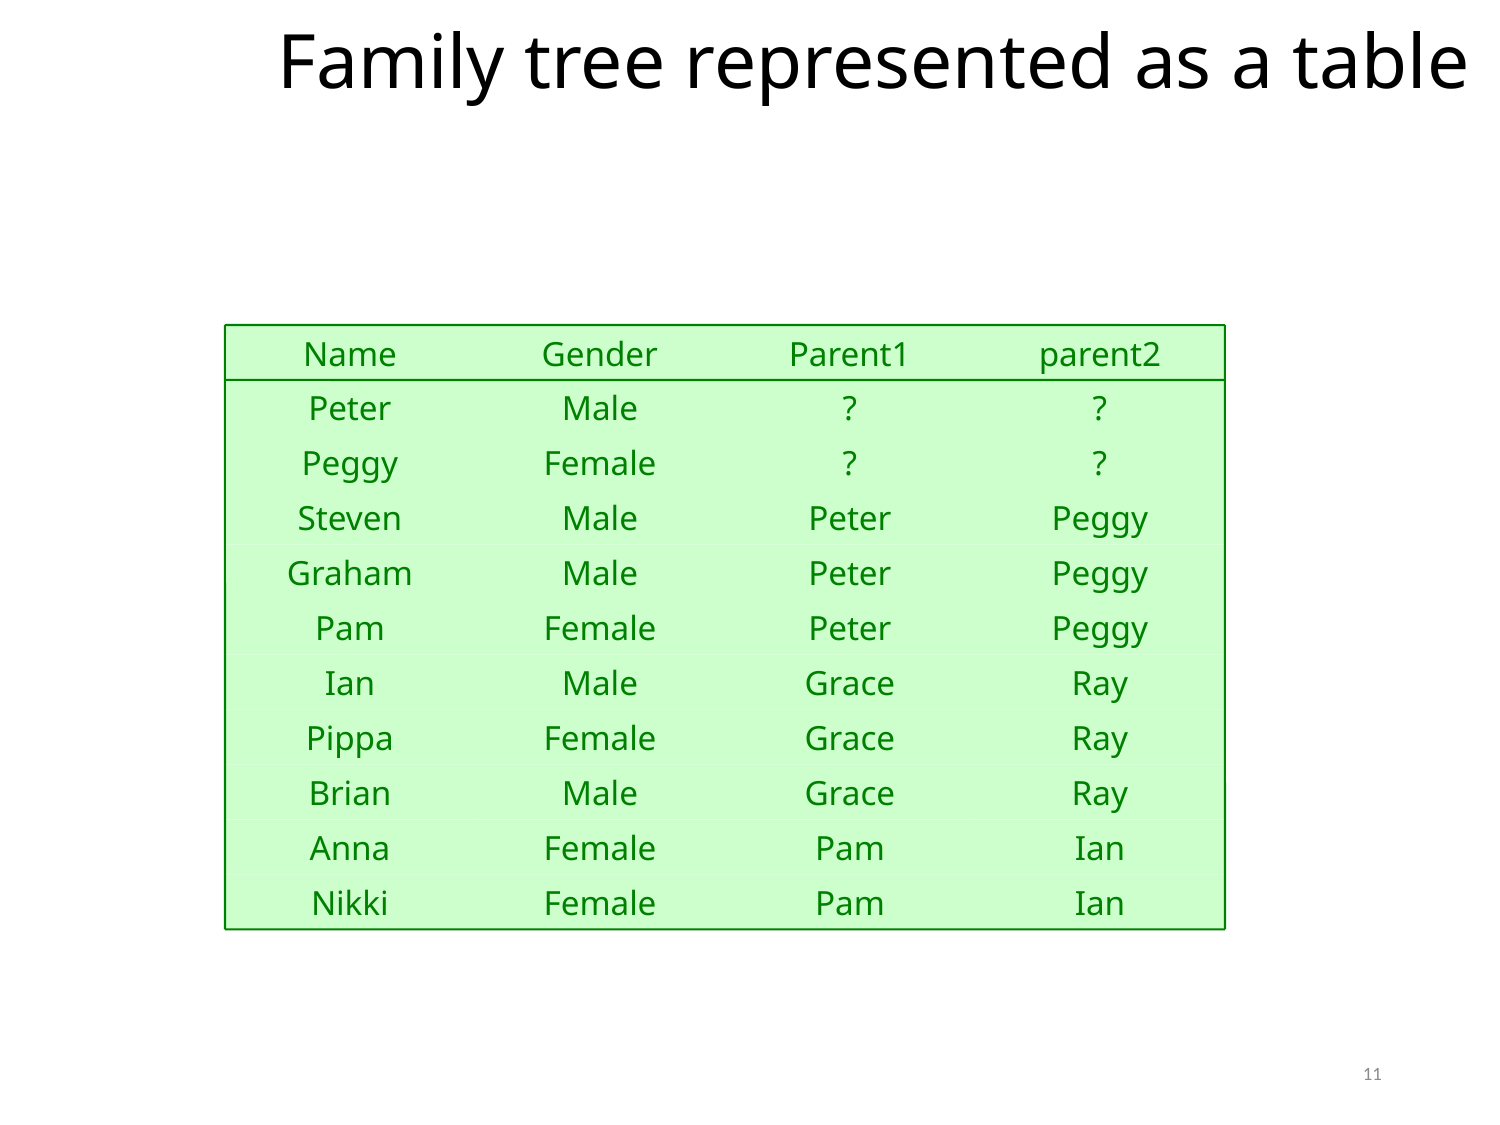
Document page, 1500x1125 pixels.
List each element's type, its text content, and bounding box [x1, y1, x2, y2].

title Family tree represented as a table [262, 16, 1500, 177]
slide_number 11 [1059, 1042, 1397, 1103]
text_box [224, 324, 1225, 930]
